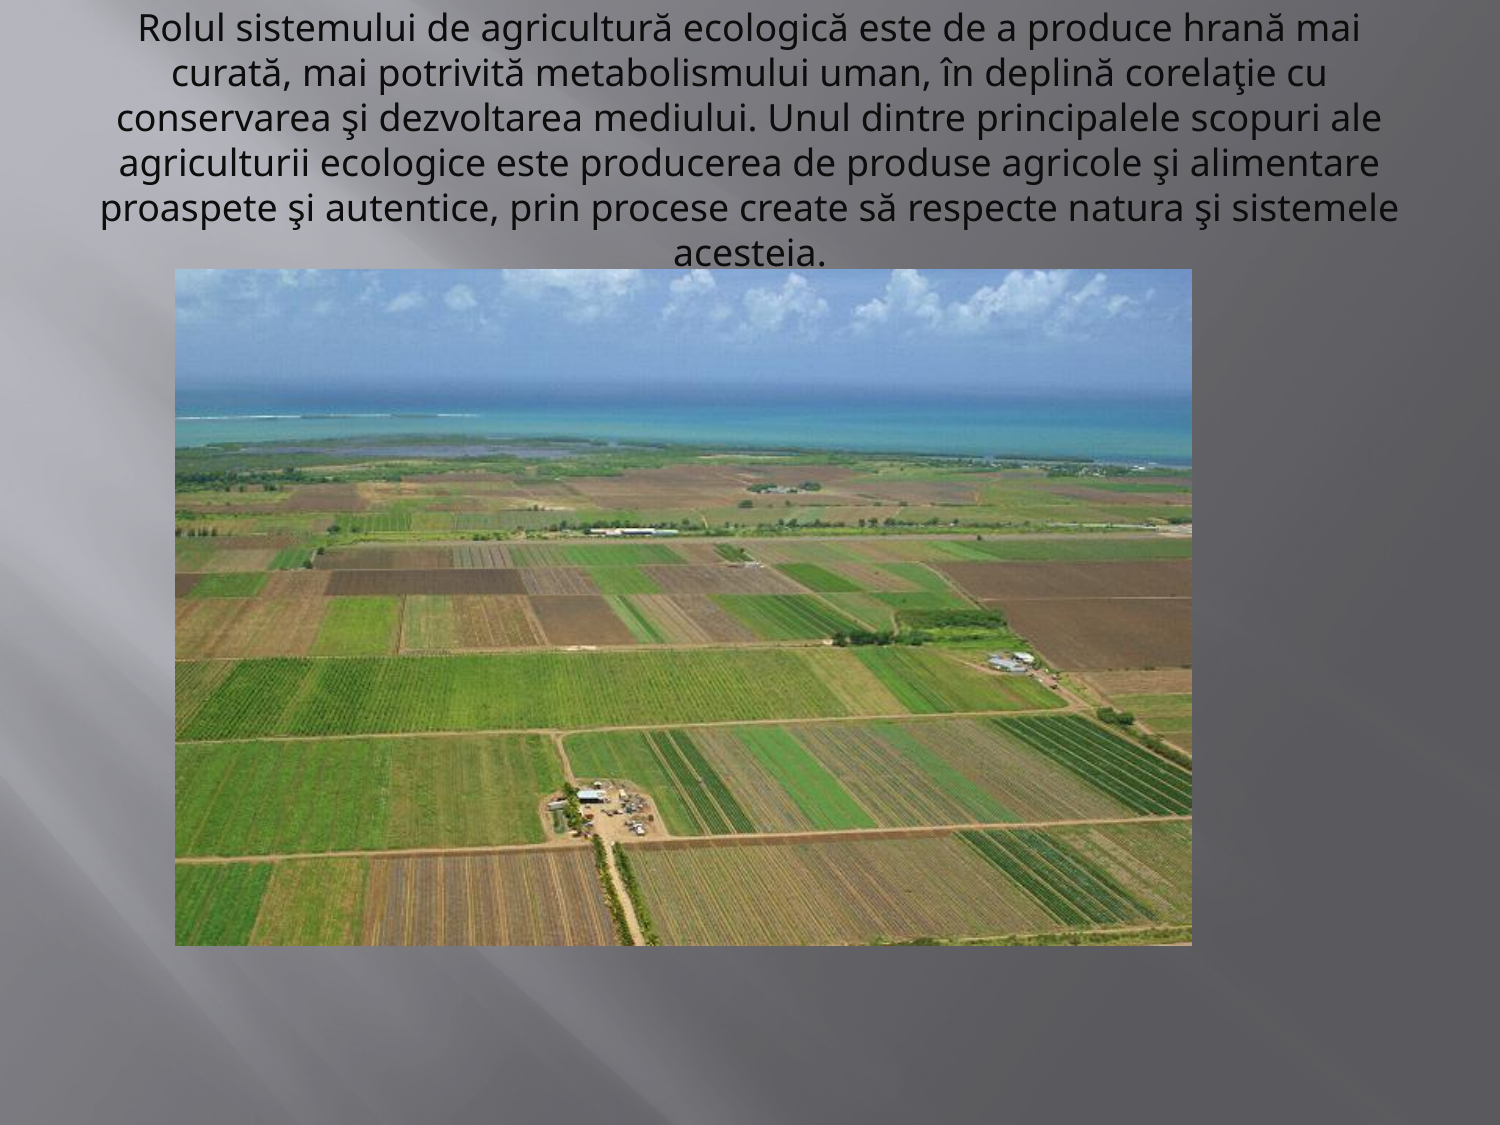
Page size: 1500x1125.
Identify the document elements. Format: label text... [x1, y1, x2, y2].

title Rolul sistemului de agricultură ecologică este de a produce hrană mai curată, mai potrivită metabolismului uman, în deplină corelaţie cu conservarea şi dezvoltarea mediului. Unul dintre principalele scopuri ale agriculturii ecologice este producerea de produse agricole şi alimentare proaspete şi autentice, prin procese create să respecte natura şi sistemele acesteia. [75, 45, 1425, 233]
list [175, 269, 1192, 947]
